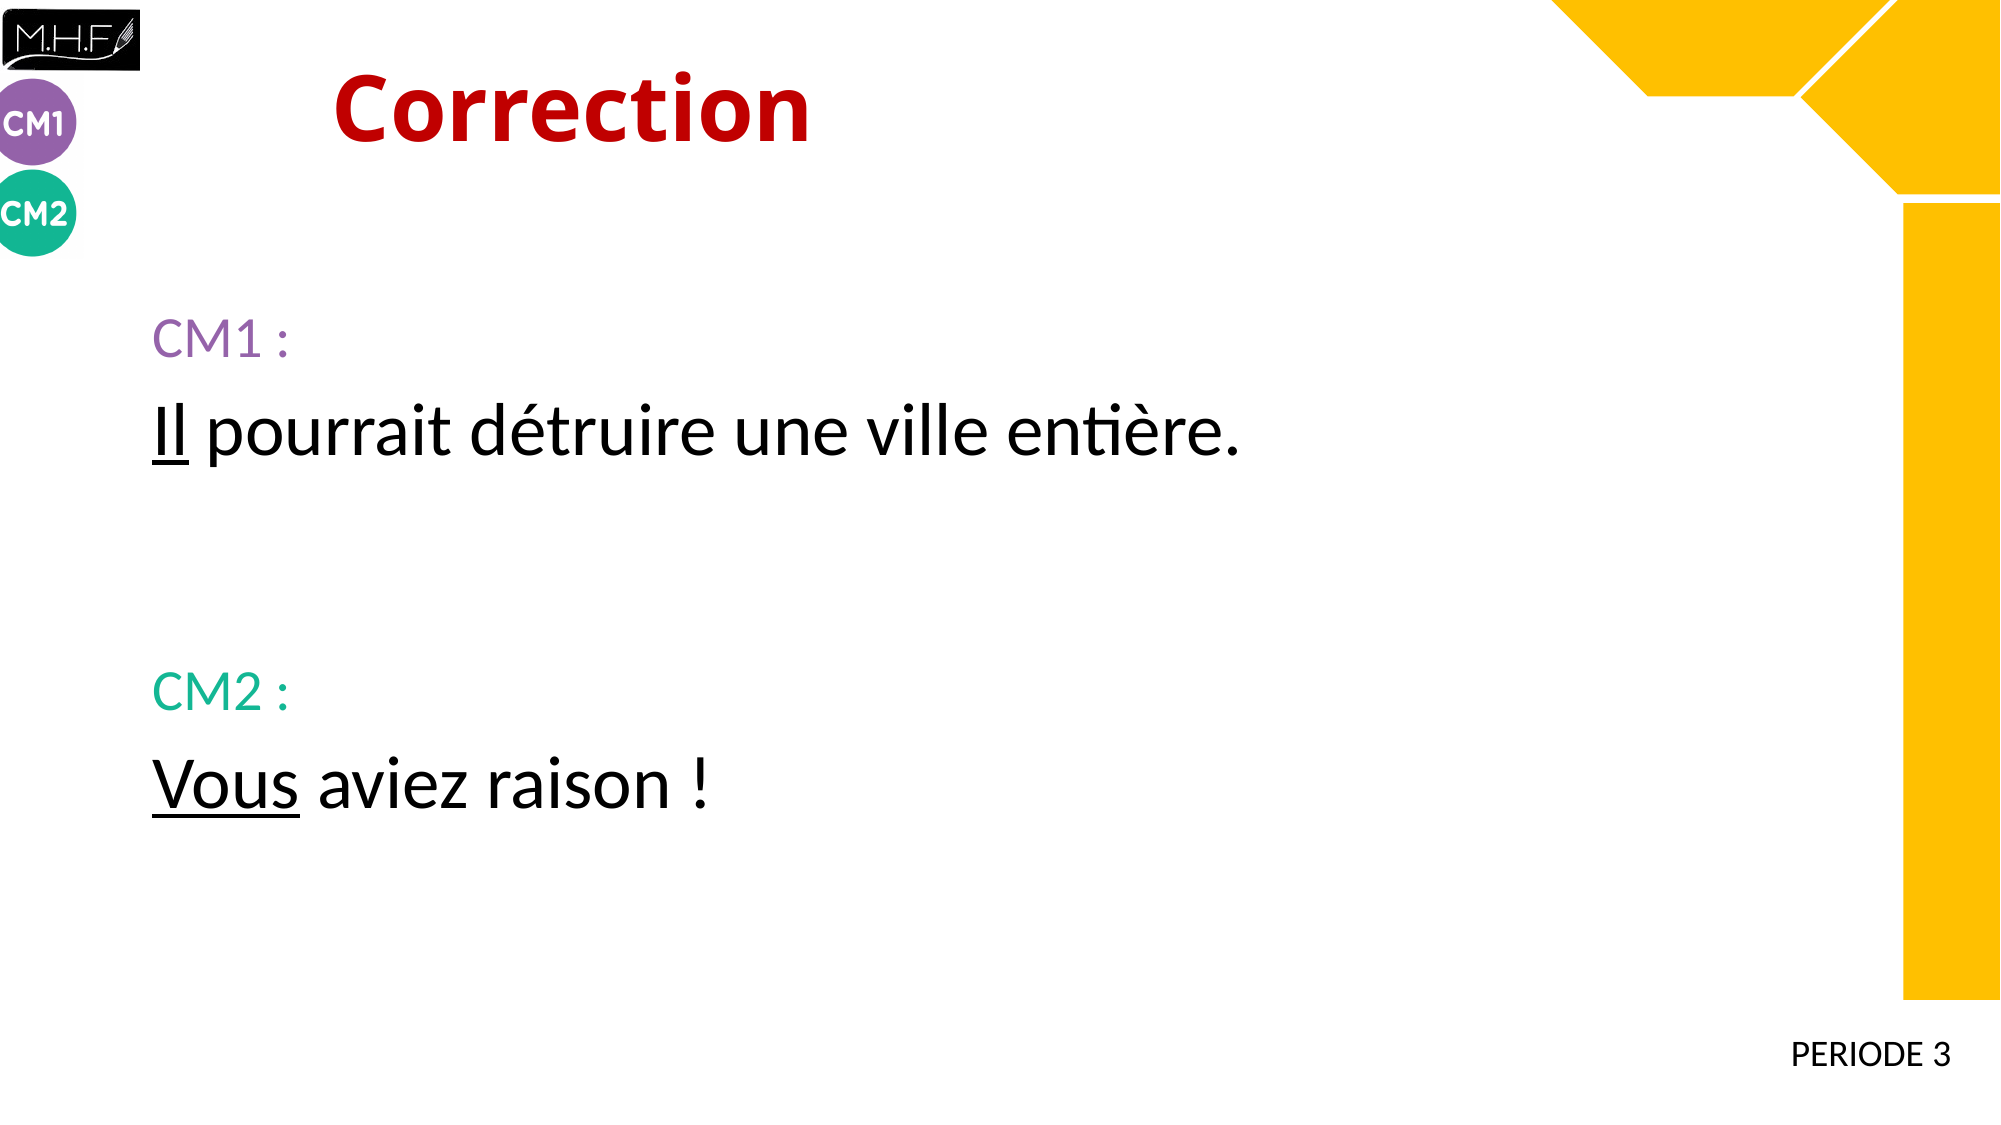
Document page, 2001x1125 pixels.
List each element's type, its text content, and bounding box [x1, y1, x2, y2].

picture [0, 7, 140, 259]
text_box PERIODE 3 [1362, 1021, 1967, 1125]
text_box [1902, 202, 2000, 1001]
text_box [1799, 0, 2000, 196]
text_box [1549, 0, 1892, 98]
list CM1 : Il pourrait détruire une ville entière. CM2 : Vous aviez raison ! [137, 299, 1863, 1014]
title Correction [316, 3, 1863, 221]
